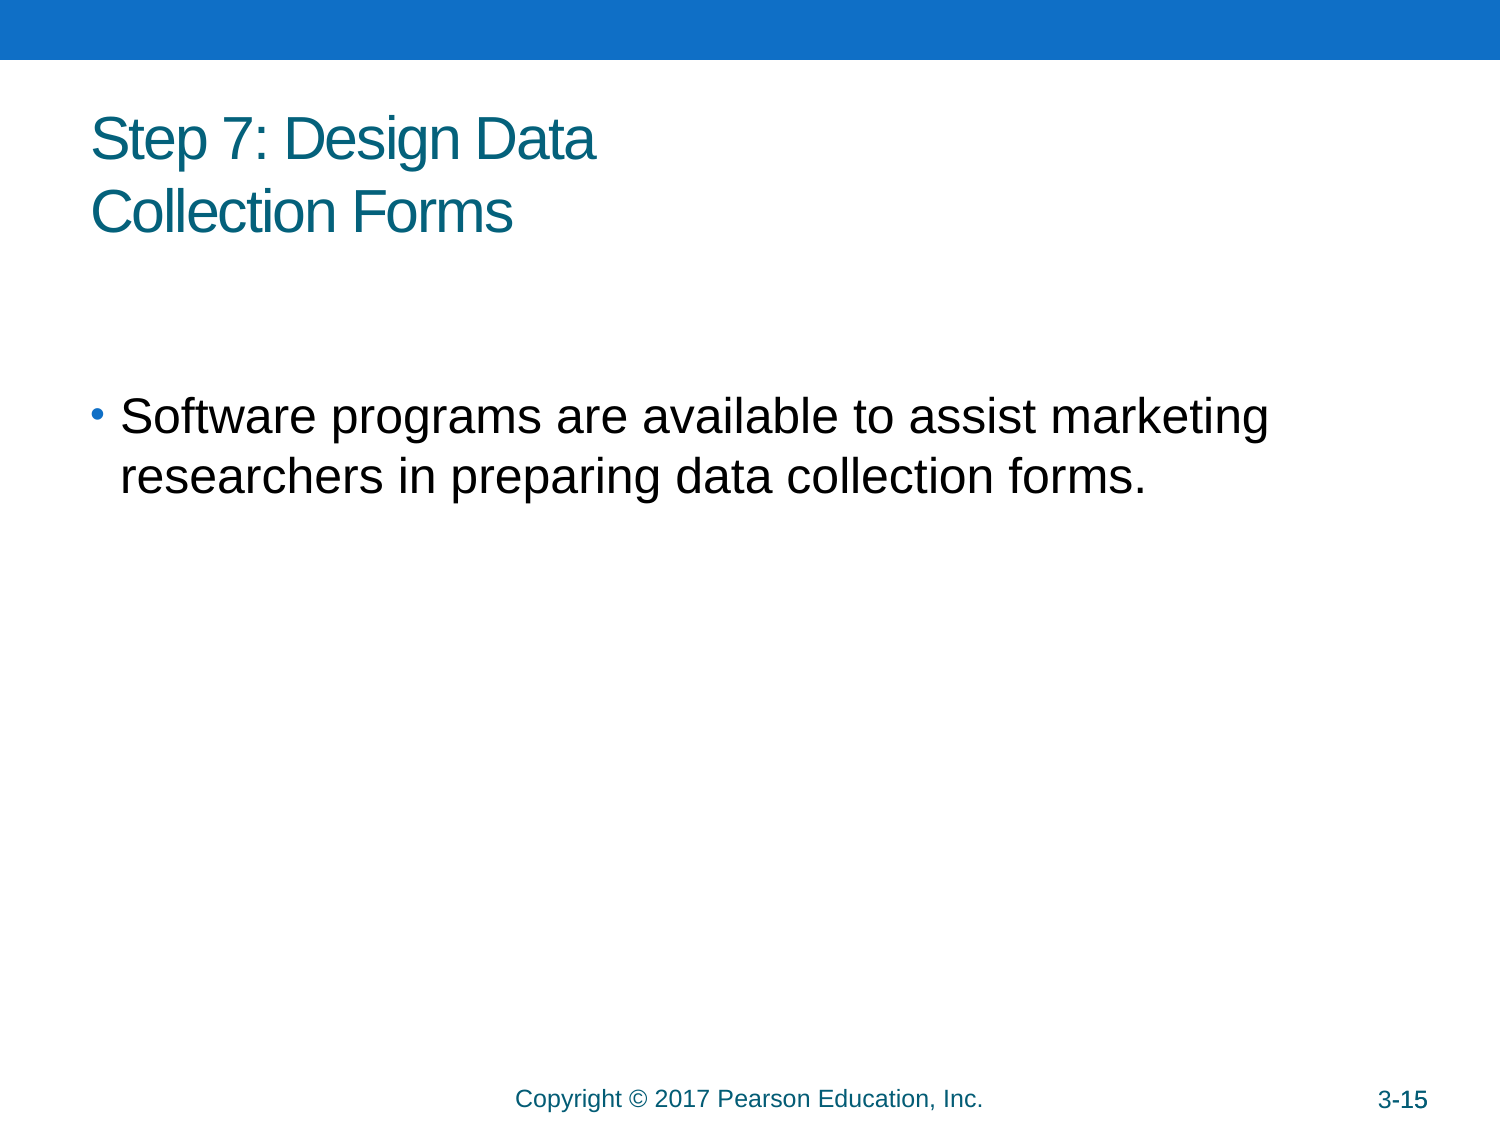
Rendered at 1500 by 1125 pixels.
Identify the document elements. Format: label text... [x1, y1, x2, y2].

title Step 7: Design Data Collection Forms [75, 90, 1425, 253]
list Software programs are available to assist marketing researchers in preparing data collection forms. [75, 376, 1425, 1125]
